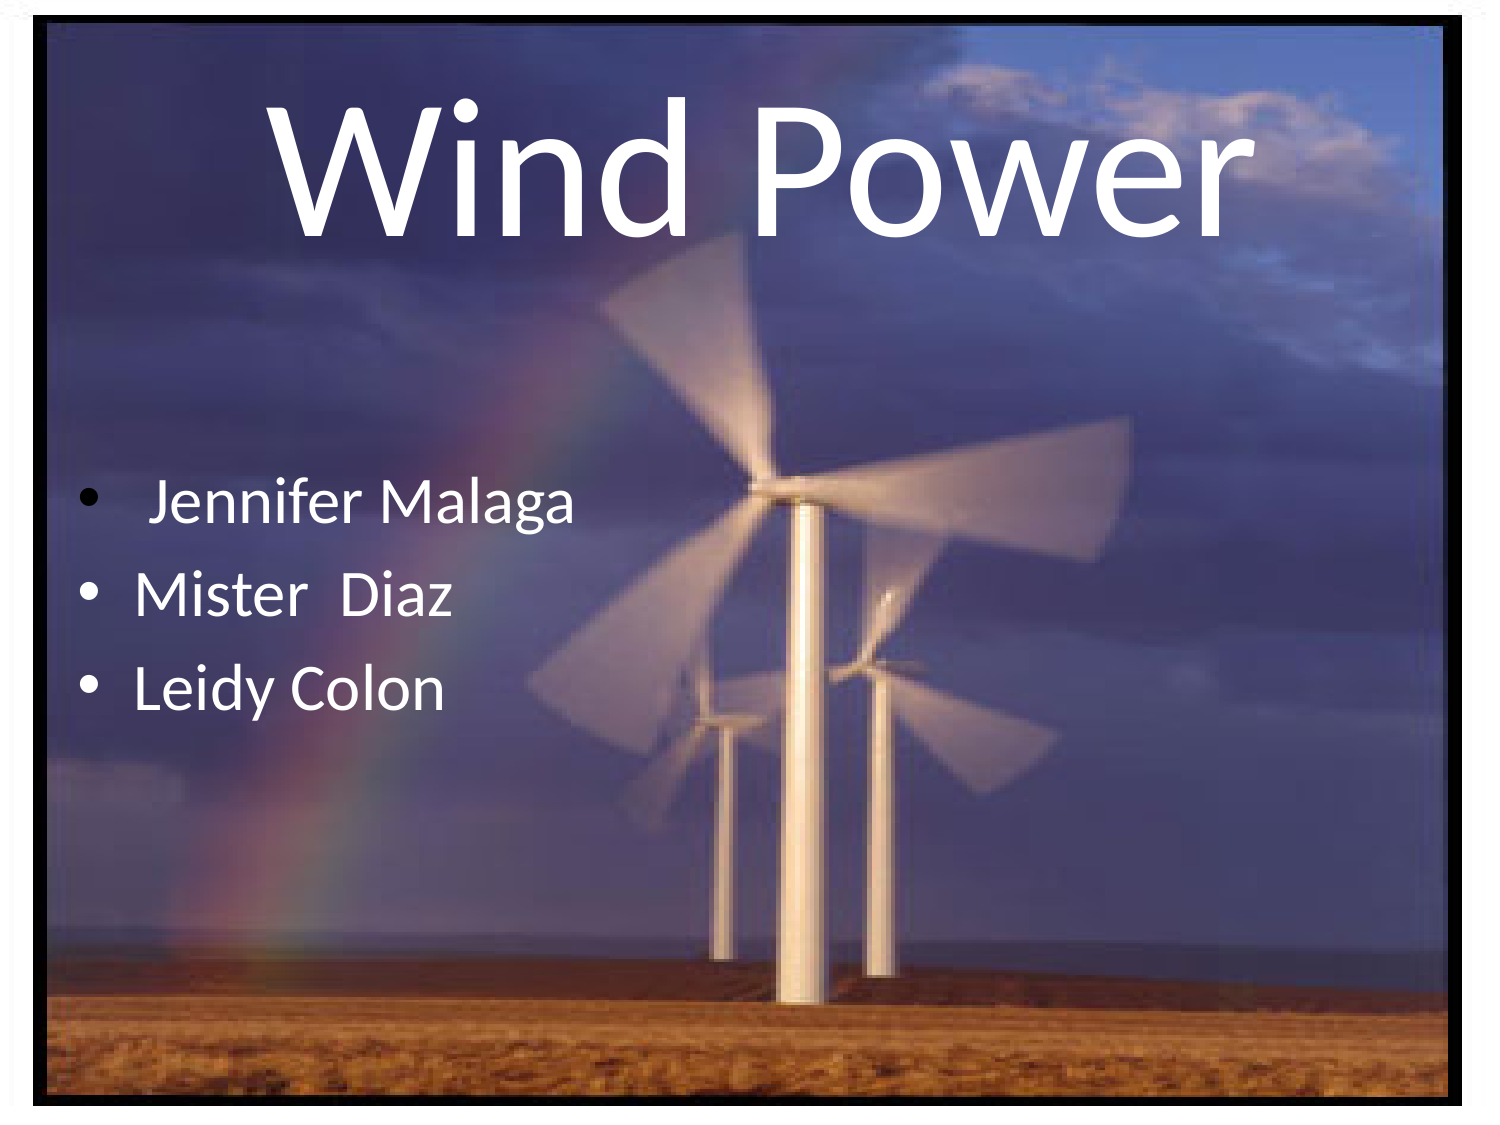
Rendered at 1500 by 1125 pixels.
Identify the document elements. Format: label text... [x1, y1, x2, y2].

title Wind Power [87, 62, 1438, 250]
picture [0, 0, 1500, 1125]
list Jennifer Malaga Mister Diaz Leidy Colon [62, 262, 1413, 1005]
